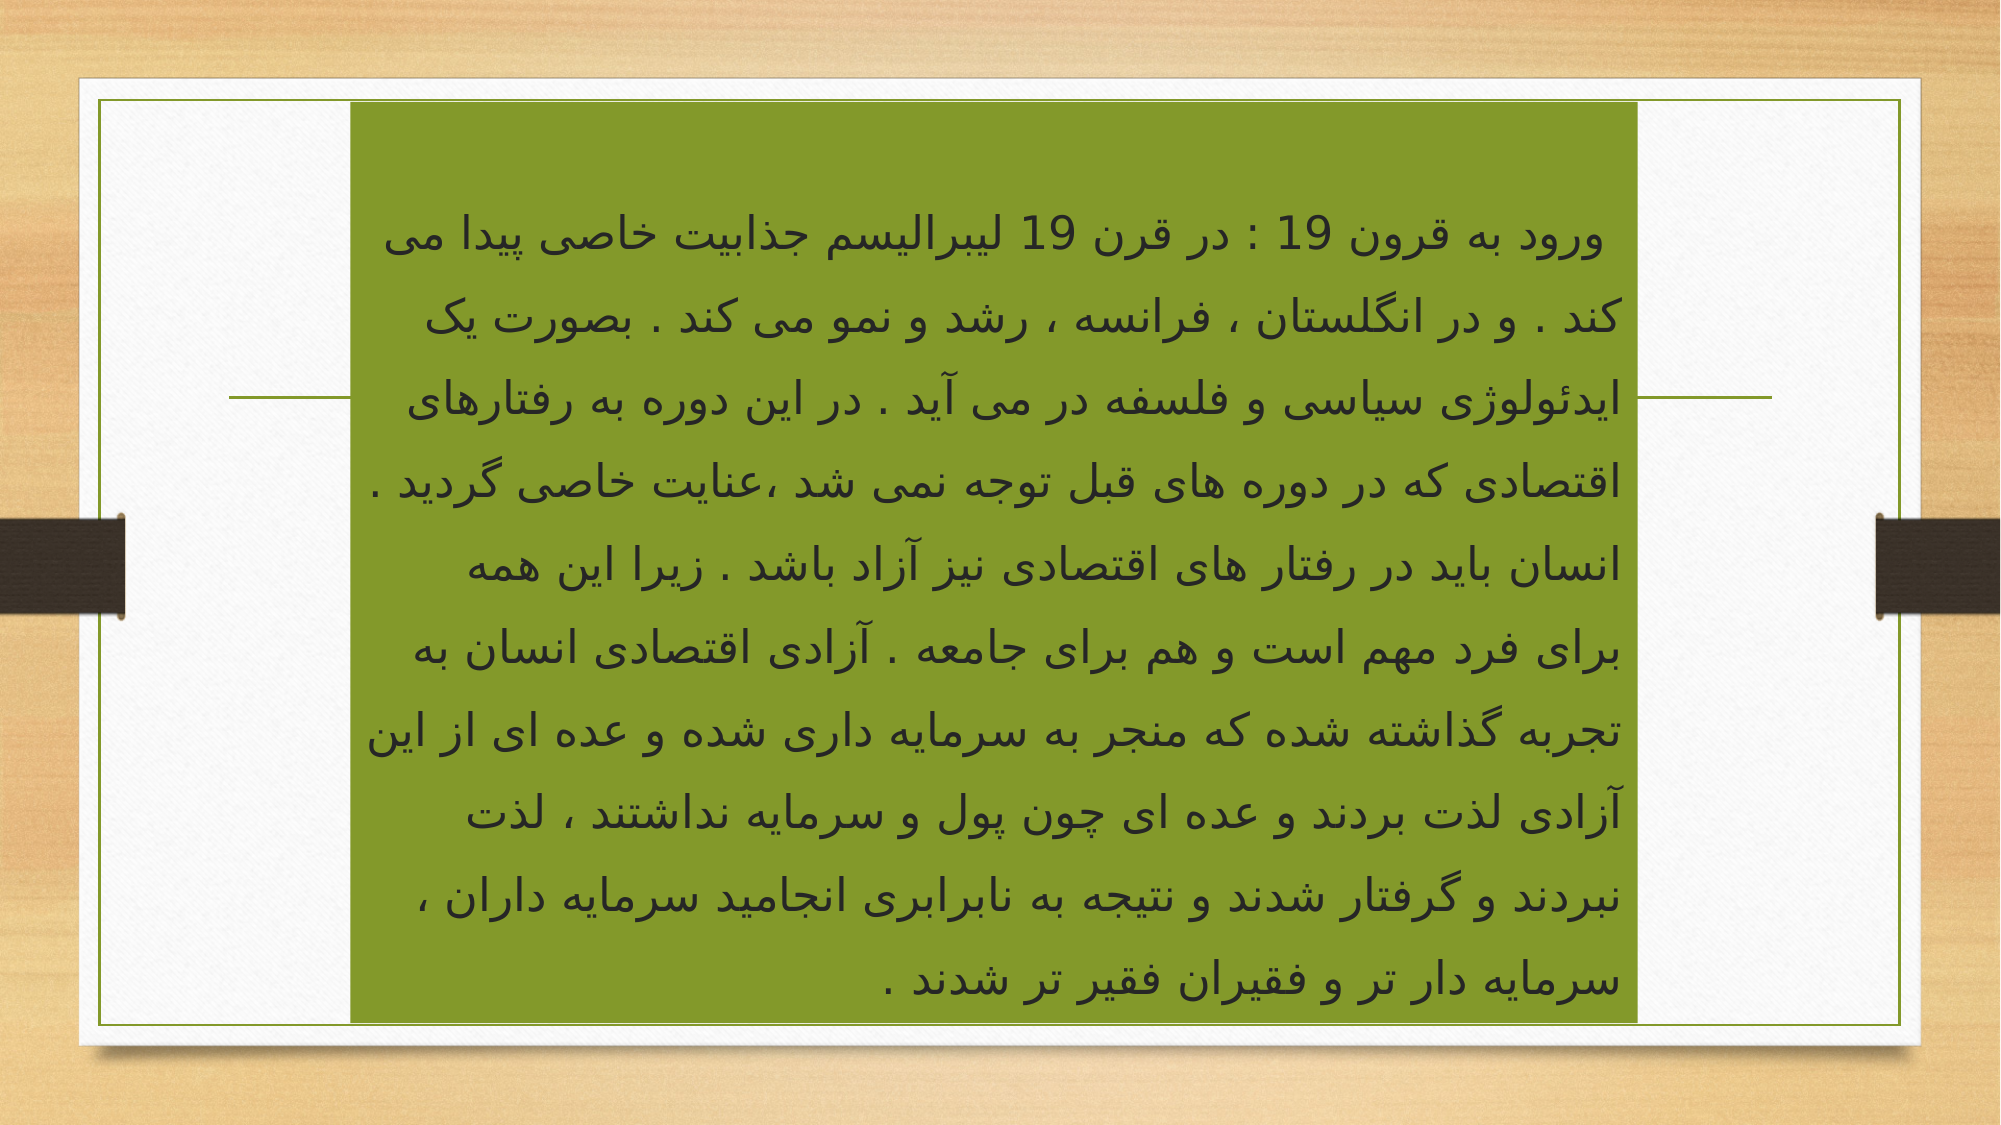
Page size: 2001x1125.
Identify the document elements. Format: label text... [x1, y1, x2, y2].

list ورود به قرون 19 : در قرن 19 لیبرالیسم جذابيت خاصی پیدا می کند . و در انگلستان ، فرانسه ، رشد و نمو می کند . بصورت یک ایدئولوژی سیاسی و فلسفه در می آید . در این دوره به رفتارهای اقتصادی که در دوره های قبل توجه نمی شد ،عنایت خاصی گردید . انسان باید در رفتار های اقتصادی نیز آزاد باشد . زیرا این همه برای فرد مهم است و هم برای جامعه . آزادی اقتصادی انسان به تجربه گذاشته شده که منجر به سرمایه داری شده و عده ای از این آزادی لذت بردند و عده ای چون پول و سرمایه نداشتند ، لذت نبردند و گرفتار شدند و نتیجه به نابرابری انجامید سرمایه داران ، سرمایه دار تر و فقیران فقیر تر شدند . [350, 101, 1638, 1024]
picture [0, 0, 2001, 1125]
